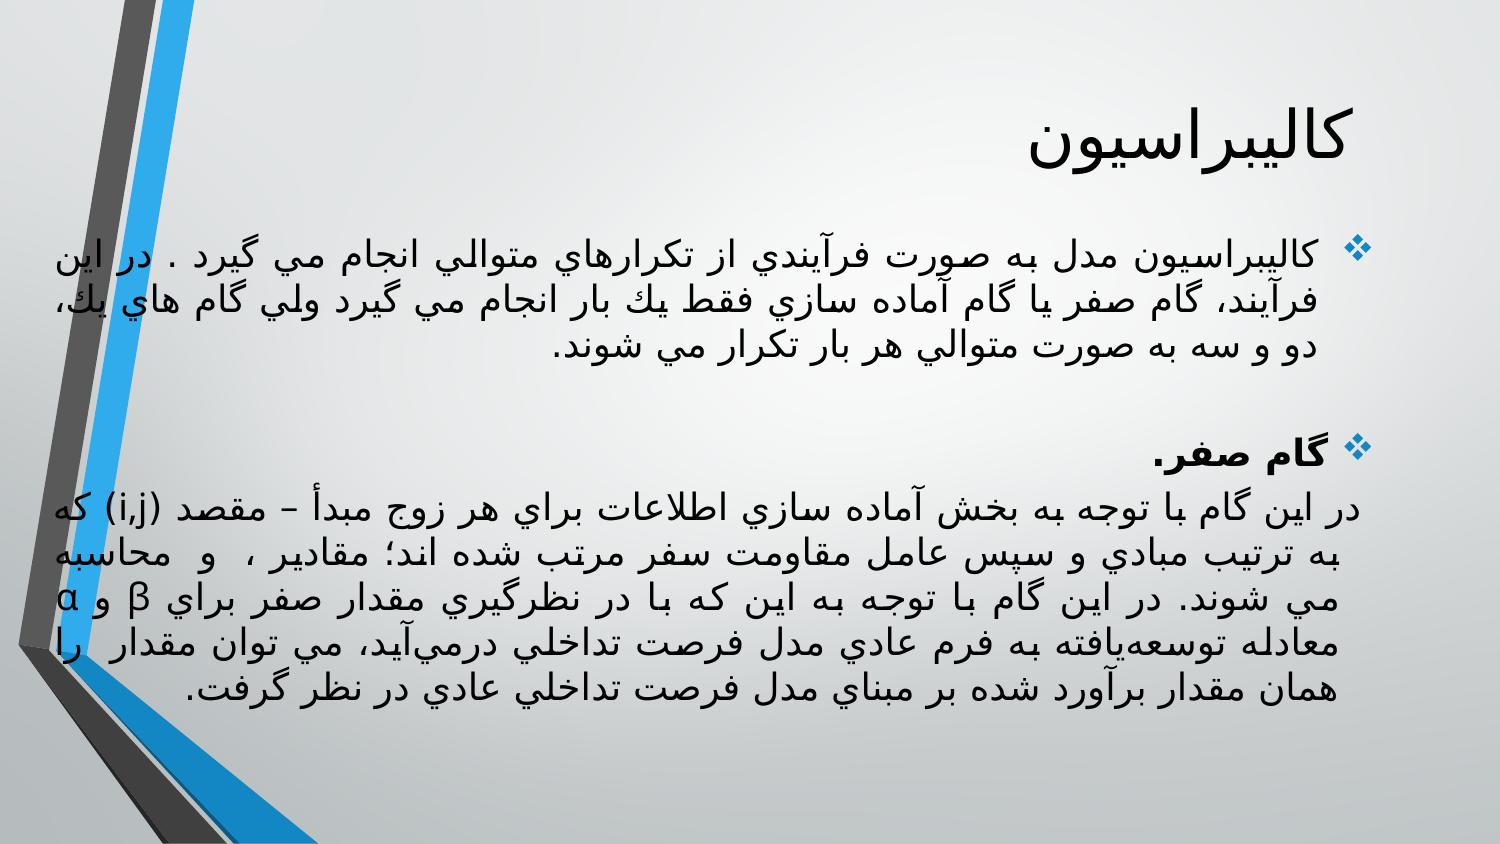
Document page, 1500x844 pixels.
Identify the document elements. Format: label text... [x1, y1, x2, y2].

title کالیبراسیون [786, 0, 1370, 187]
